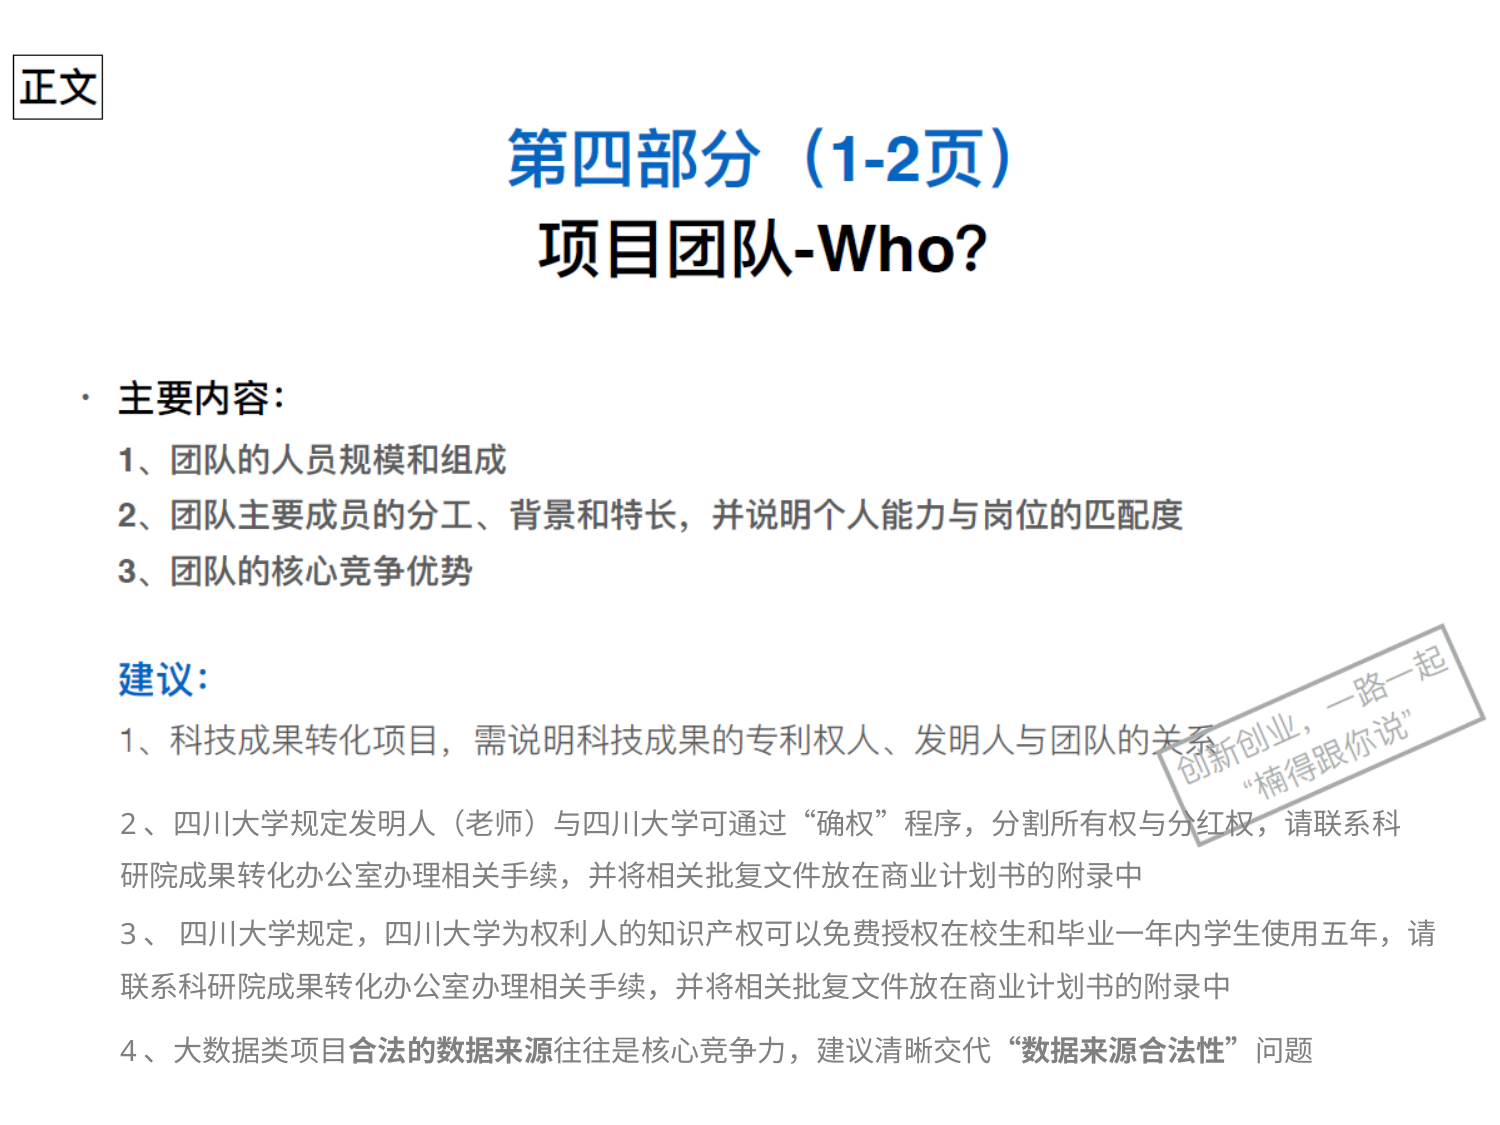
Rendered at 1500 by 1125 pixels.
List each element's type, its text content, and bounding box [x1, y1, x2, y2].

picture [3, 46, 1497, 858]
text_box 2、四川大学规定发明人（老师）与四川大学可通过“确权”程序，分割所有权与分红权，请联系科研院成果转化办公室办理相关手续，并将相关批复文件放在商业计划书的附录中 [105, 865, 1442, 900]
text_box 3、 四川大学规定，四川大学为权利人的知识产权可以免费授权在校生和毕业一年内学生使用五年，请联系科研院成果转化办公室办理相关手续，并将相关批复文件放在商业计划书的附录中 [105, 890, 1453, 1007]
text_box 4、大数据类项目合法的数据来源往往是核心竞争力，建议清晰交代“数据来源合法性”问题 [105, 1007, 1453, 1075]
